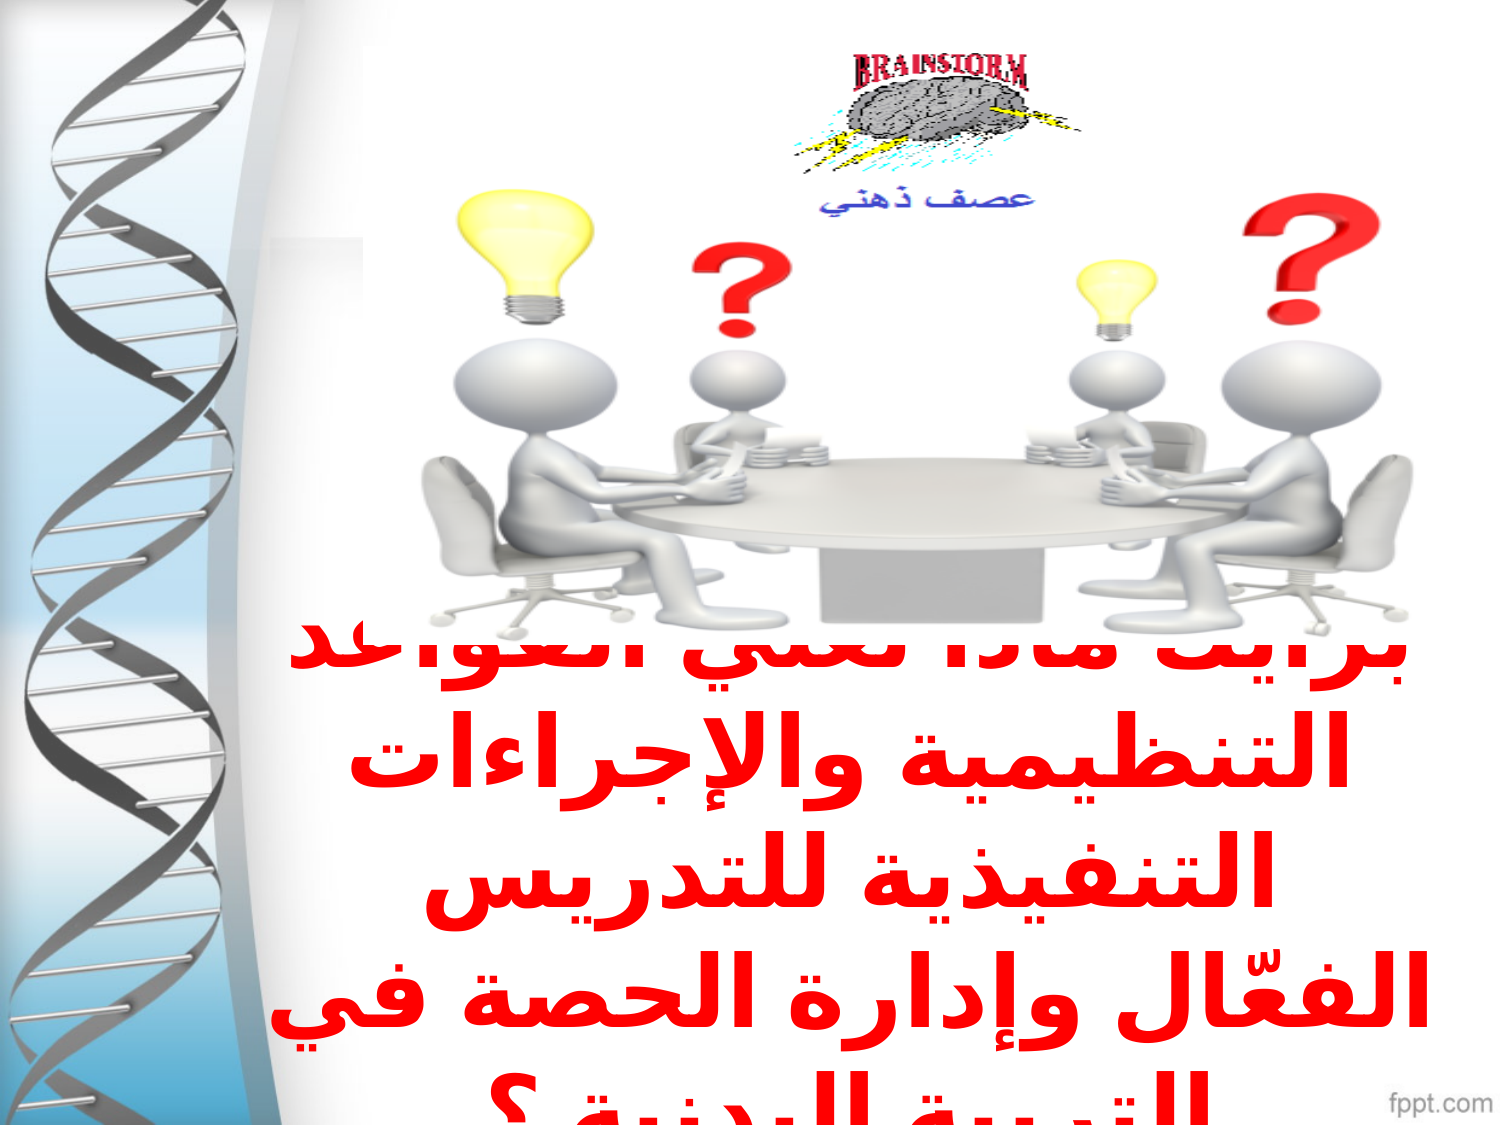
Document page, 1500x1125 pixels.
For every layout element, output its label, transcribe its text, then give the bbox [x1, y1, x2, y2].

title برأيك ماذا تعني القواعد التنظيمية والإجراءات التنفيذية للتدريس الفعّال وإدارة الحصة في التربية البدنية ؟ [234, 691, 1468, 1043]
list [362, 46, 1500, 645]
